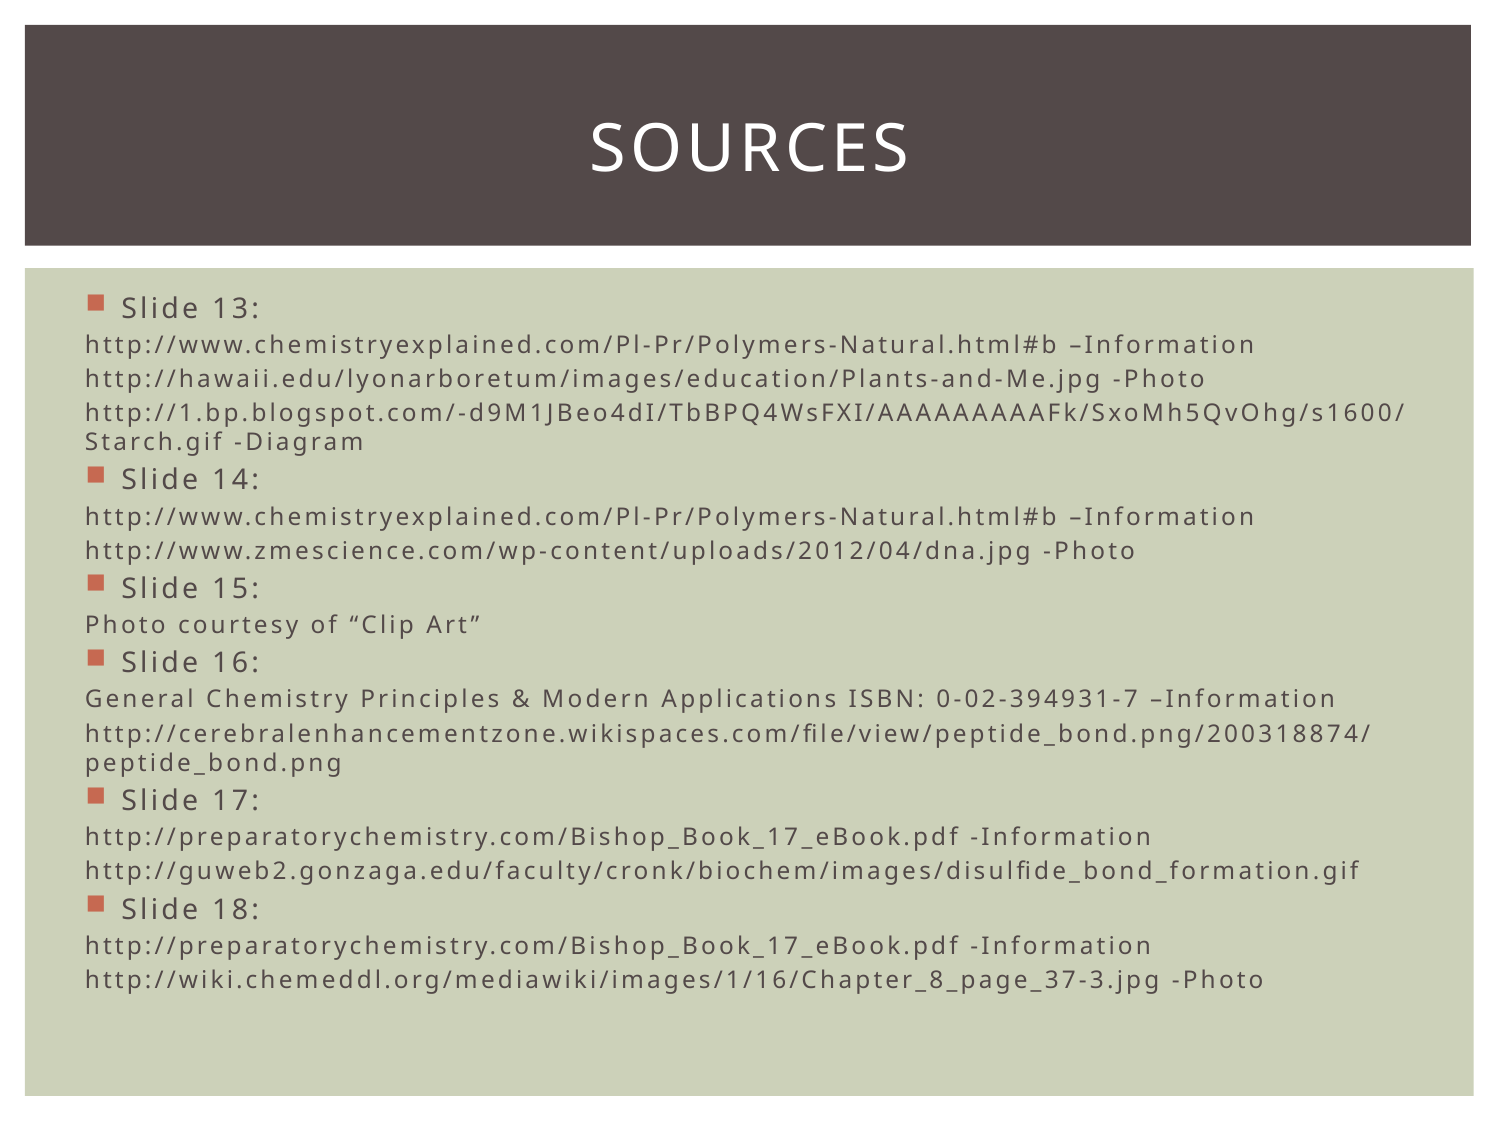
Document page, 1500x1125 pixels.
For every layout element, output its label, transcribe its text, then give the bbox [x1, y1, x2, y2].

title Sources [62, 58, 1438, 232]
list Slide 13: http://www.chemistryexplained.com/Pl-Pr/Polymers-Natural.html#b –Information http://hawaii.edu/lyonarboretum/images/education/Plants-and-Me.jpg -Photo http://1.bp.blogspot.com/-d9M1JBeo4dI/TbBPQ4WsFXI/AAAAAAAAAFk/SxoMh5QvOhg/s1600/Starch.gif -Diagram Slide 14: http://www.chemistryexplained.com/Pl-Pr/Polymers-Natural.html#b –Information http://www.zmescience.com/wp-content/uploads/2012/04/dna.jpg -Photo Slide 15: Photo courtesy of “Clip Art” Slide 16: General Chemistry Principles & Modern Applications ISBN: 0-02-394931-7 –Information http://cerebralenhancementzone.wikispaces.com/file/view/peptide_bond.png/200318874/peptide_bond.png Slide 17: http://preparatorychemistry.com/Bishop_Book_17_eBook.pdf -Information http://guweb2.gonzaga.edu/faculty/cronk/biochem/images/disulfide_bond_formation.gif Slide 18: http://preparatorychemistry.com/Bishop_Book_17_eBook.pdf -Information http://wiki.chemeddl.org/mediawiki/images/1/16/Chapter_8_page_37-3.jpg -Photo [62, 281, 1442, 1005]
